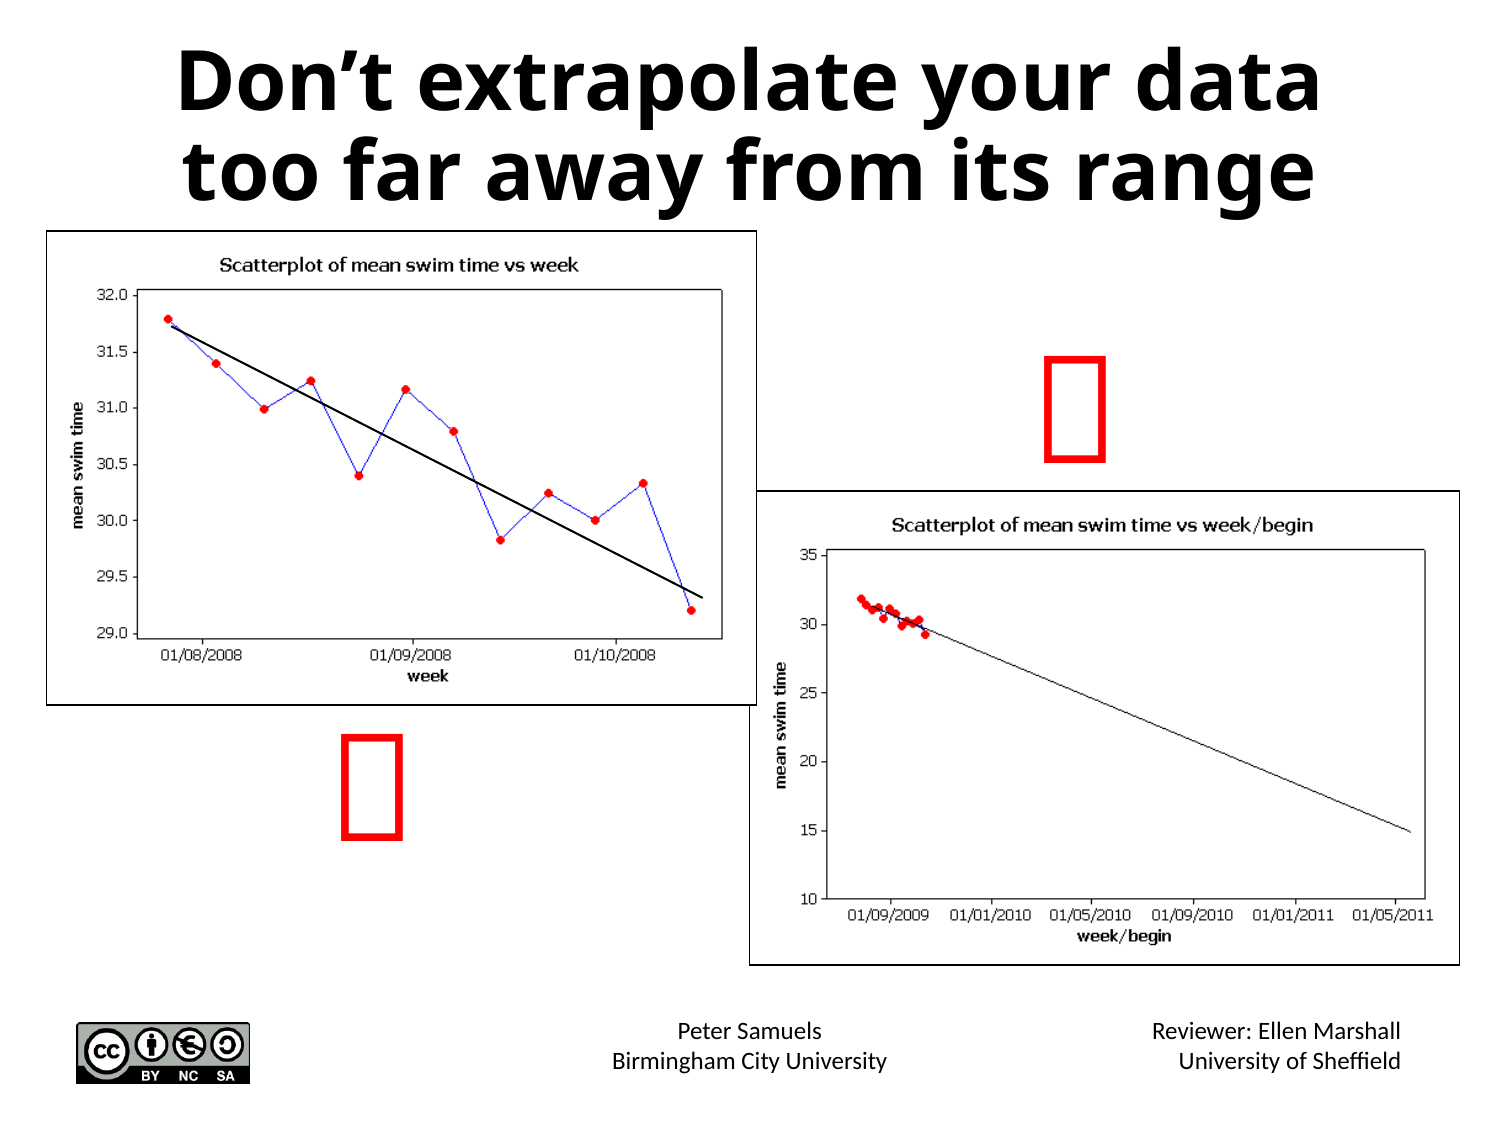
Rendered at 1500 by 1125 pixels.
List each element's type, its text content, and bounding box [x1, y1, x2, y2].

text_box Peter Samuels Birmingham City University [549, 1007, 951, 1083]
text_box  [1015, 306, 1193, 490]
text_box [170, 326, 703, 599]
text_box  [312, 713, 490, 880]
text_box Don’t extrapolate your data too far away from its range [112, 30, 1388, 220]
picture [76, 1022, 251, 1084]
text_box Reviewer: Ellen Marshall University of Sheffield [1038, 1007, 1417, 1083]
picture [46, 231, 1459, 965]
